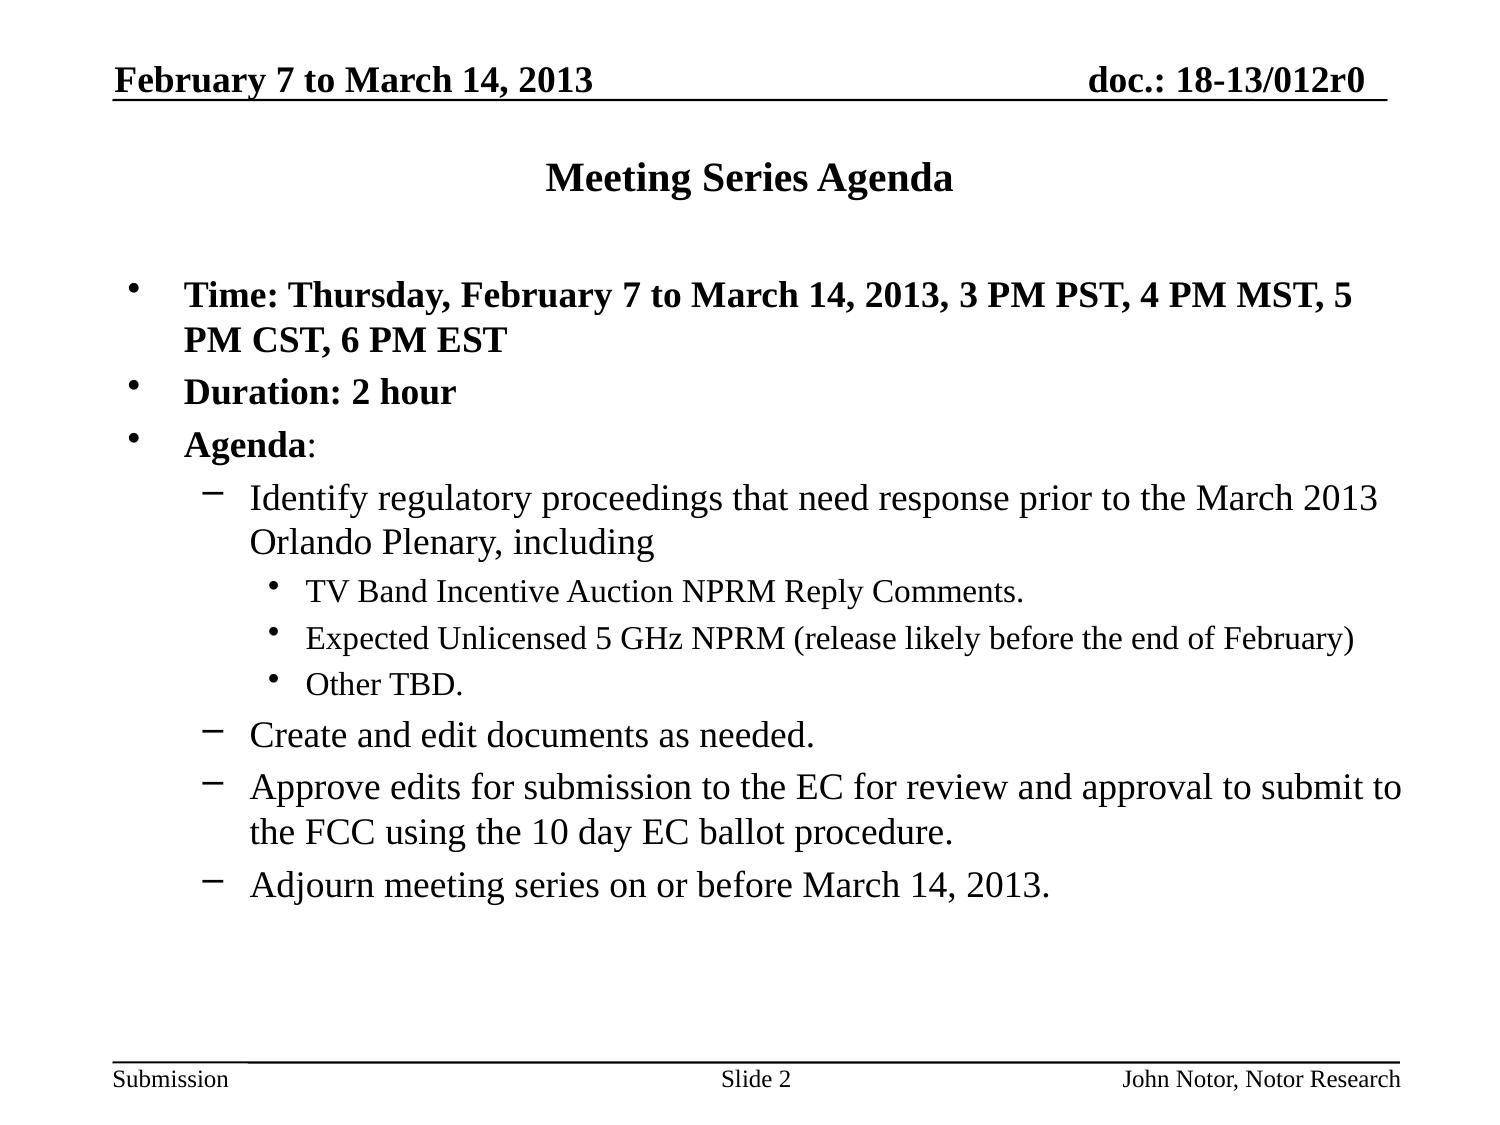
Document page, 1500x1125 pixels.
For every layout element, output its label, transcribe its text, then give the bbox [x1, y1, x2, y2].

footer John Notor, Notor Research [1087, 1062, 1402, 1094]
list Time: Thursday, February 7 to March 14, 2013, 3 PM PST, 4 PM MST, 5 PM CST, 6 PM EST Duration: 2 hour Agenda: Identify regulatory proceedings that need response prior to the March 2013 Orlando Plenary, including TV Band Incentive Auction NPRM Reply Comments. Expected Unlicensed 5 GHz NPRM (release likely before the end of February) Other TBD. Create and edit documents as needed. Approve edits for submission to the EC for review and approval to submit to the FCC using the 10 day EC ballot procedure. Adjourn meeting series on or before March 14, 2013. [112, 262, 1426, 1013]
title Meeting Series Agenda [112, 112, 1388, 238]
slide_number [114, 54, 649, 101]
slide_number Slide 2 [712, 1061, 800, 1093]
